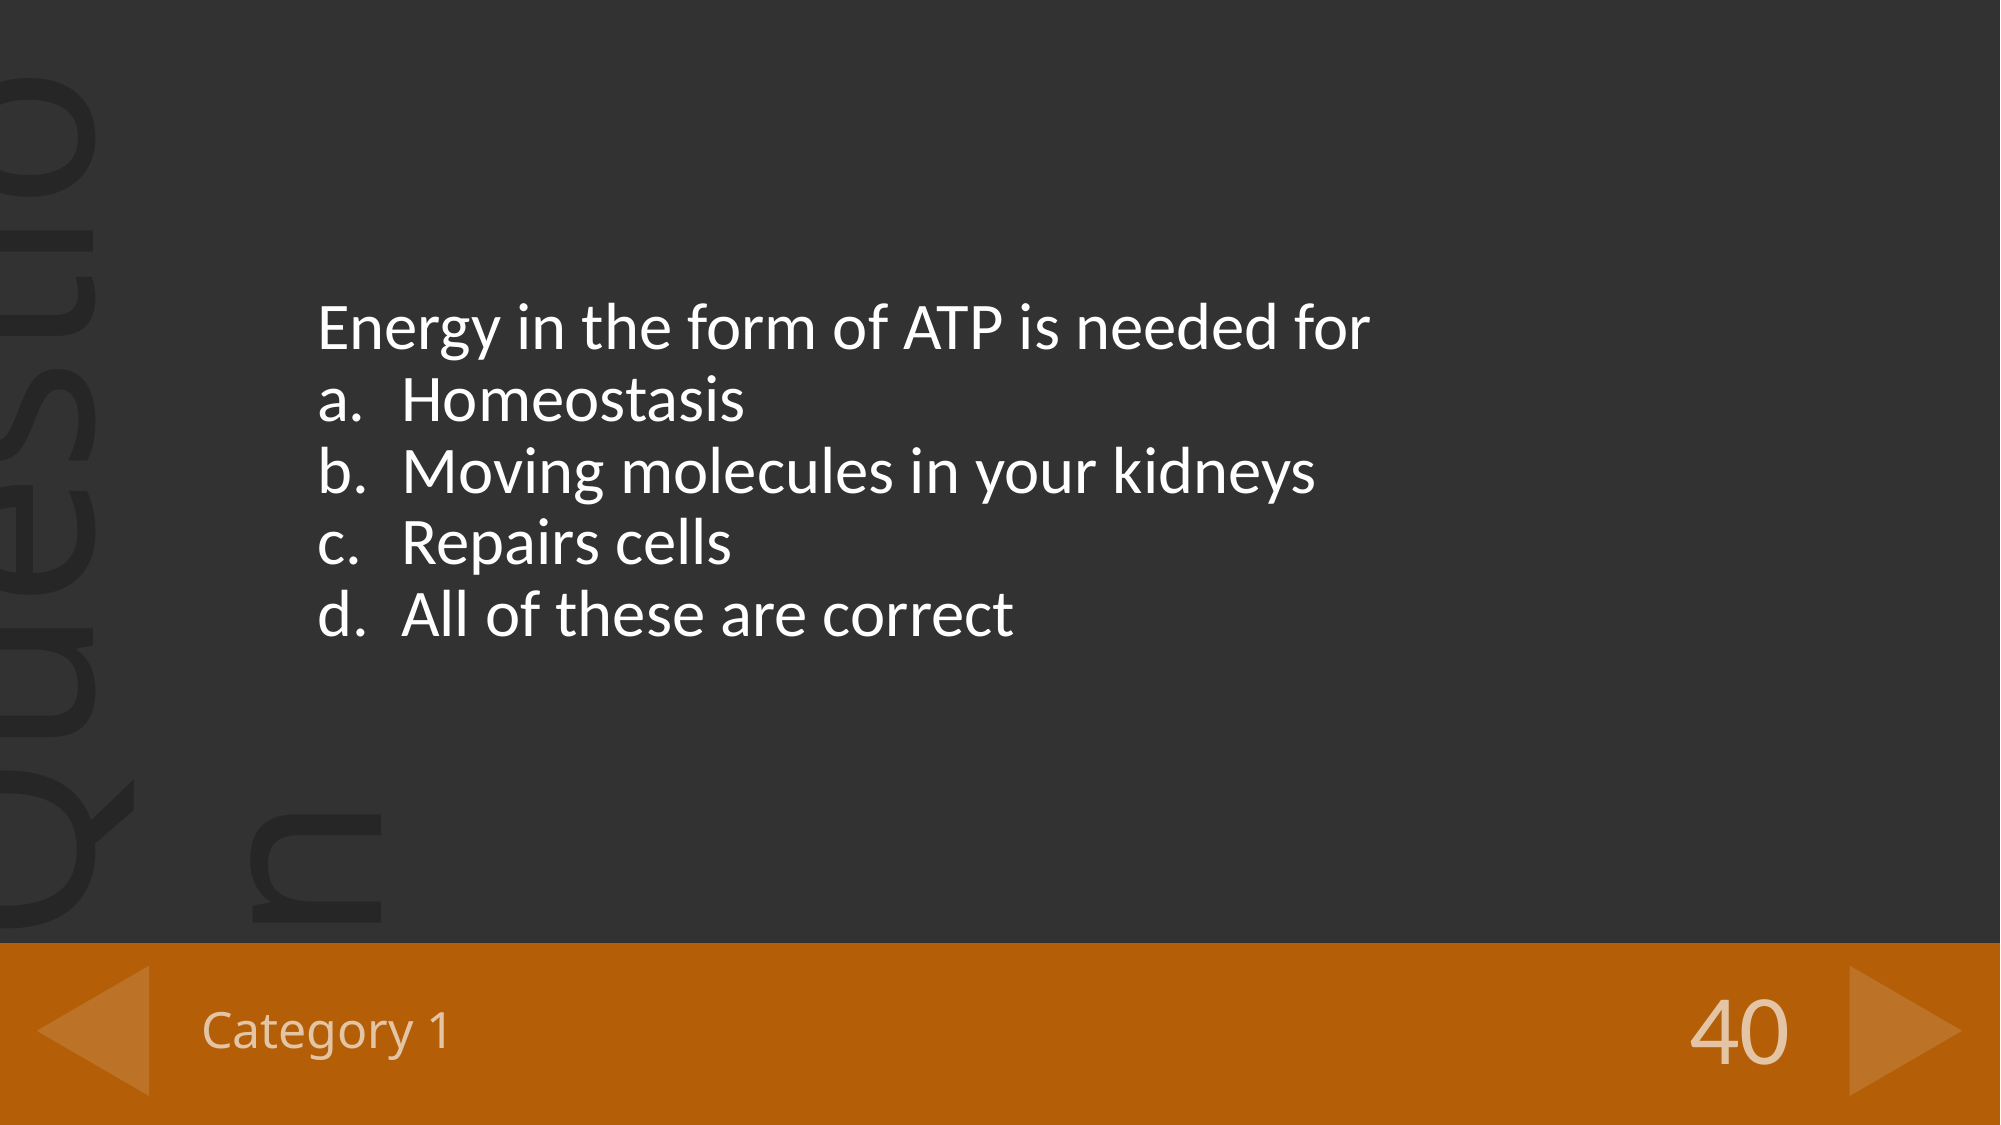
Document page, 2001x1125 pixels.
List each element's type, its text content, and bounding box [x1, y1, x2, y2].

list Energy in the form of ATP is needed for Homeostasis Moving molecules in your kidneys Repairs cells All of these are correct [302, 307, 1760, 636]
title Category 1 [185, 967, 1494, 1097]
list 40 [1494, 967, 1806, 1097]
